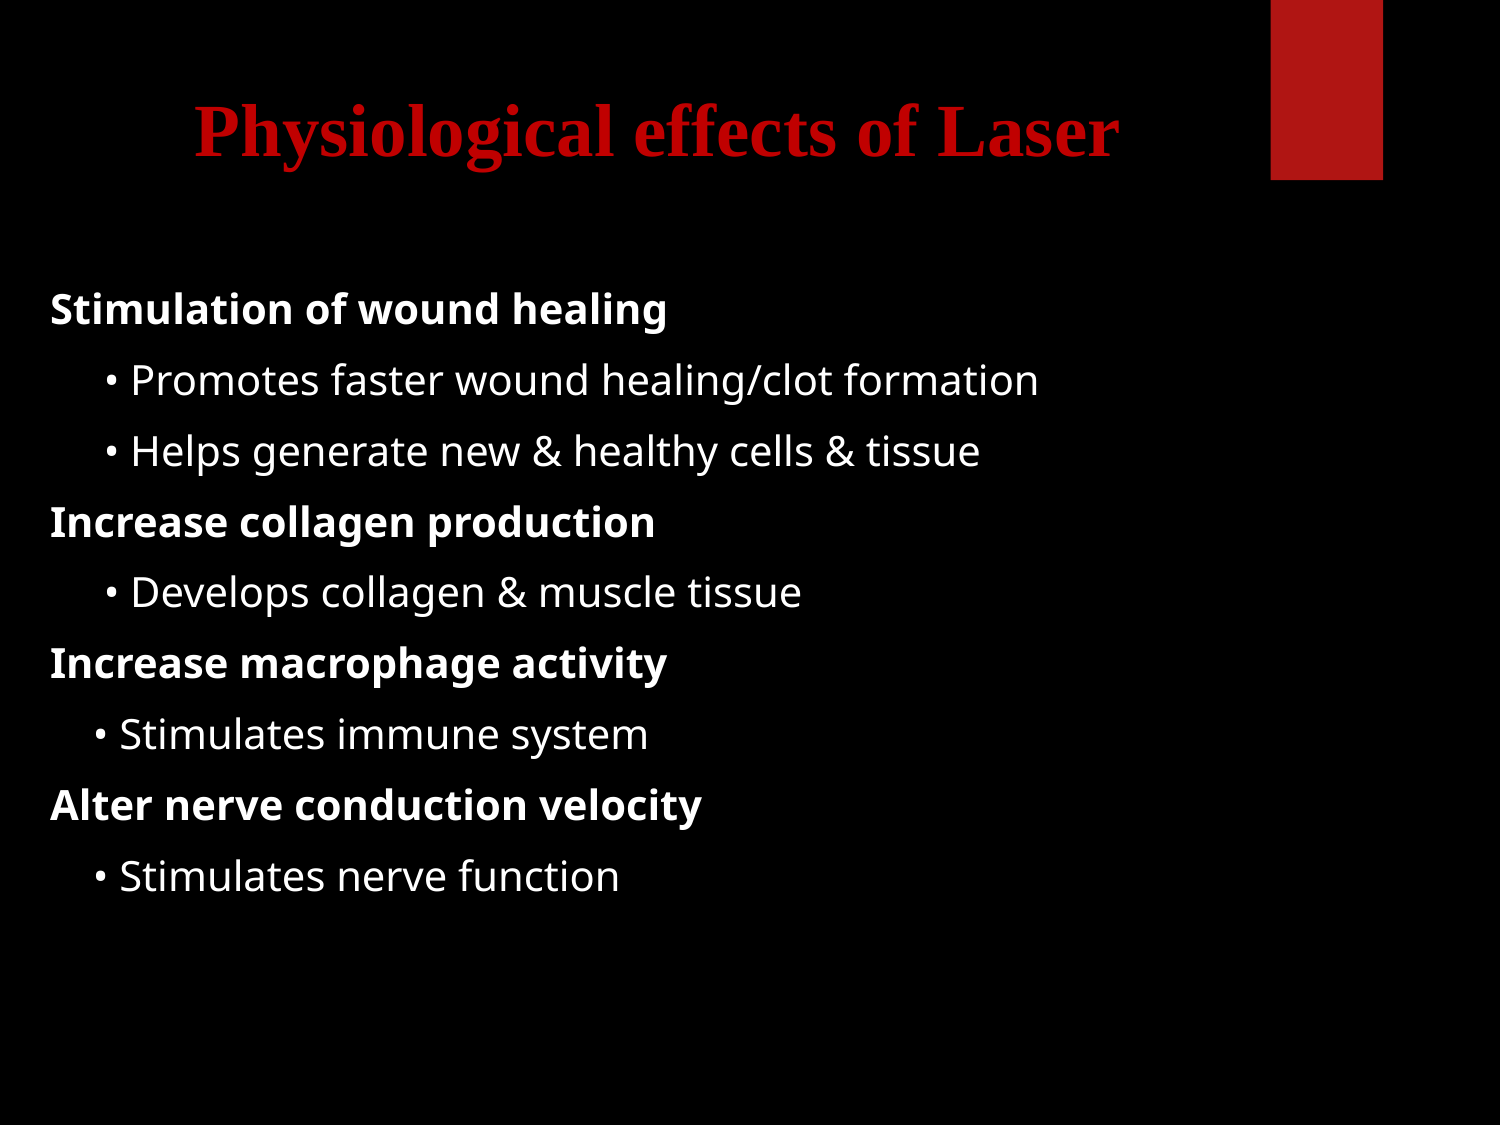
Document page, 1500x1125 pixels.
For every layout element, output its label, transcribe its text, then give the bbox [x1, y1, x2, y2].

list Stimulation of wound healing • Promotes faster wound healing/clot formation • Helps generate new & healthy cells & tissue Increase collagen production • Develops collagen & muscle tissue Increase macrophage activity • Stimulates immune system Alter nerve conduction velocity • Stimulates nerve function [34, 275, 1498, 964]
title Physiological effects of Laser [79, 74, 1237, 200]
